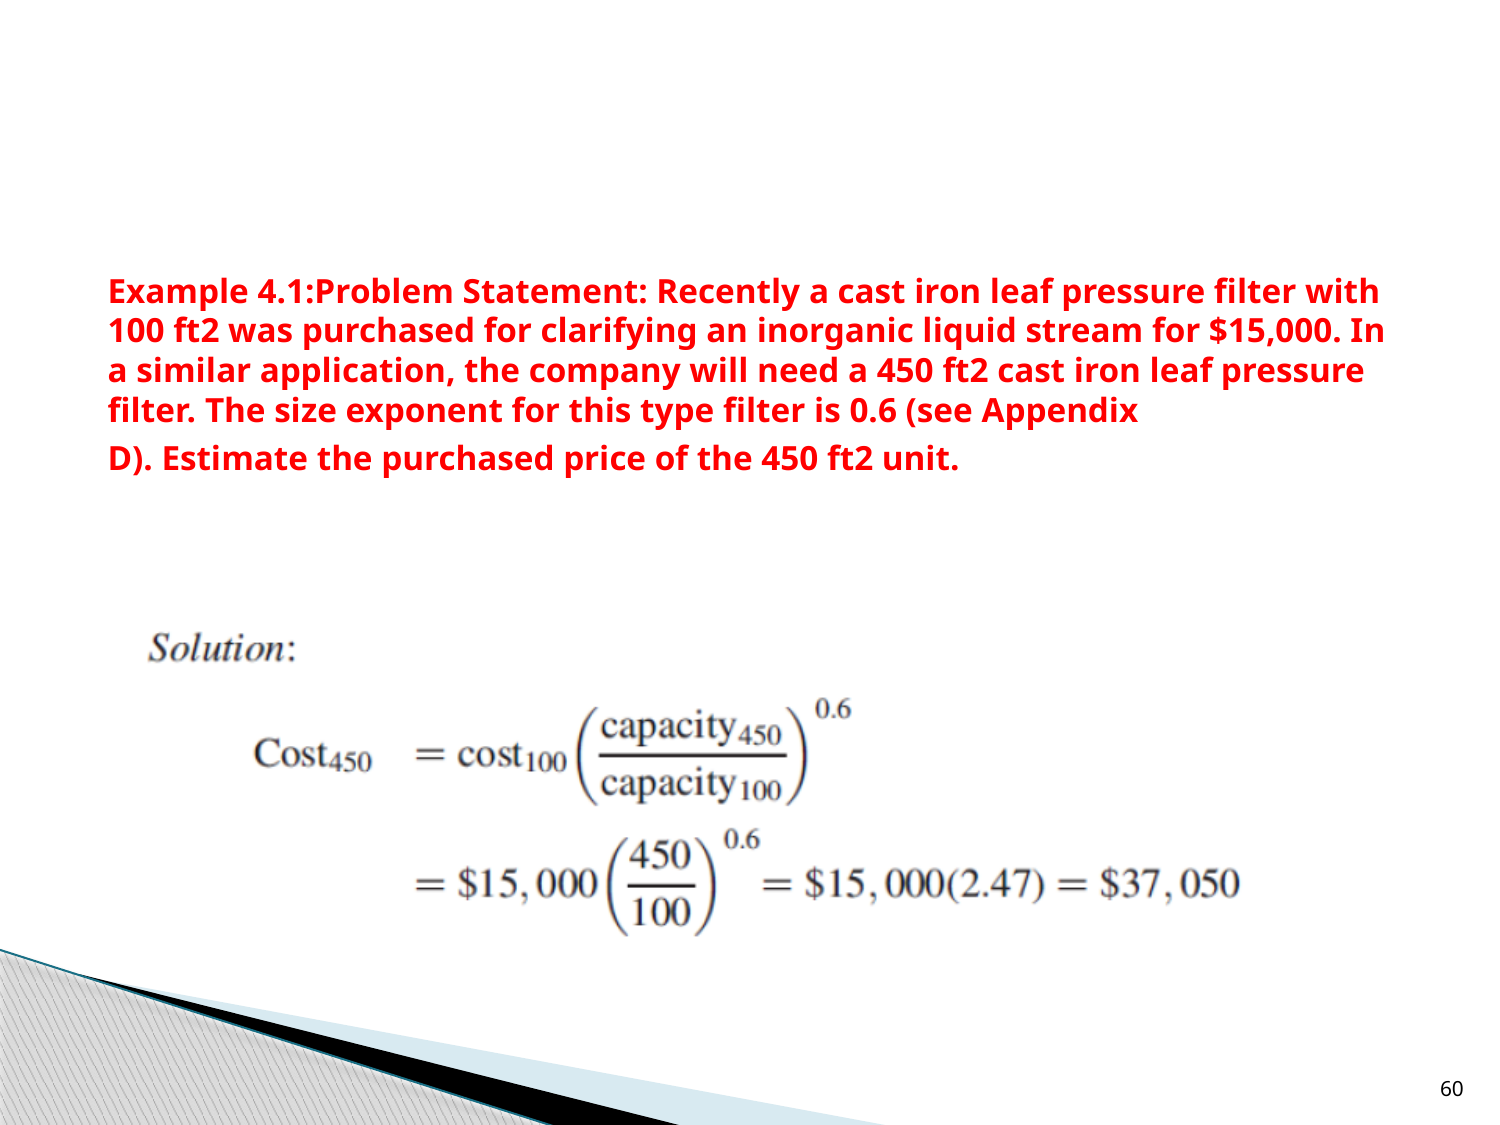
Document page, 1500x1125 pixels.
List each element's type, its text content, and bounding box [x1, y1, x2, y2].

list Example 4.1:Problem Statement: Recently a cast iron leaf pressure filter with 100 ft2 was purchased for clarifying an inorganic liquid stream for $15,000. In a similar application, the company will need a 450 ft2 cast iron leaf pressure filter. The size exponent for this type filter is 0.6 (see Appendix D). Estimate the purchased price of the 450 ft2 unit. [75, 262, 1425, 986]
slide_number 60 [1418, 1051, 1479, 1112]
picture [112, 599, 1302, 968]
